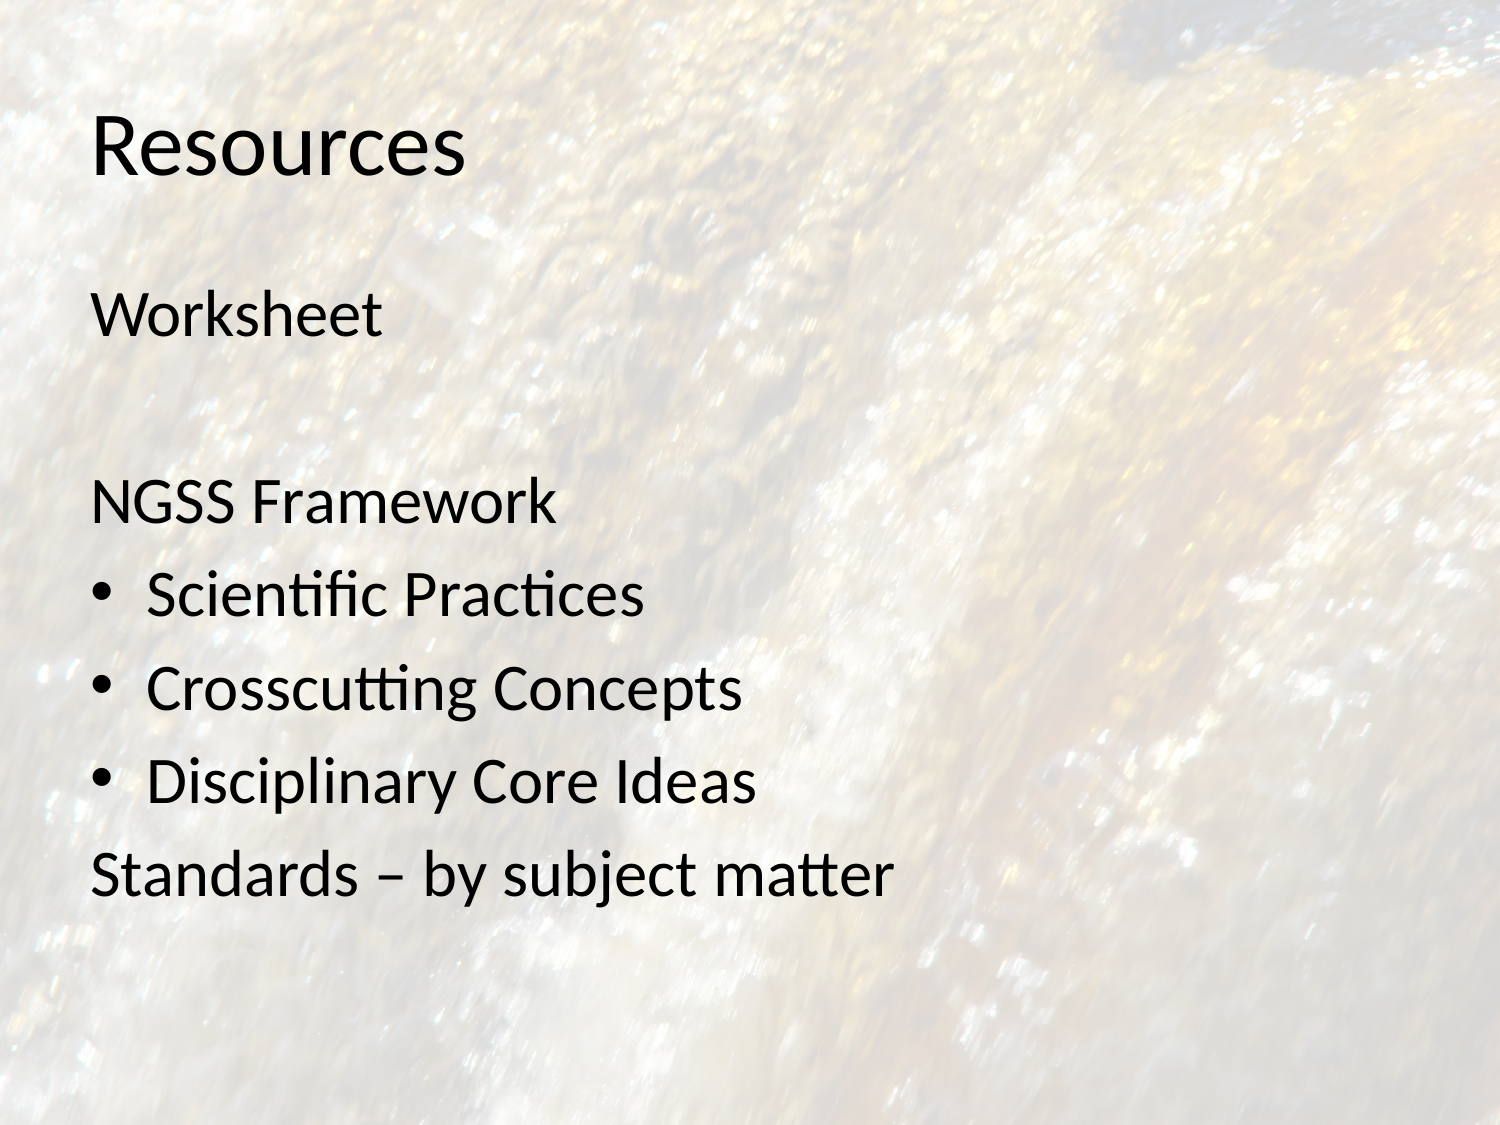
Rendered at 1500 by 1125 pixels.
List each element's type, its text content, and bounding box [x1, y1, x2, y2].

list Worksheet NGSS Framework Scientific Practices Crosscutting Concepts Disciplinary Core Ideas Standards – by subject matter [75, 262, 1425, 1005]
title Resources [75, 45, 1425, 233]
